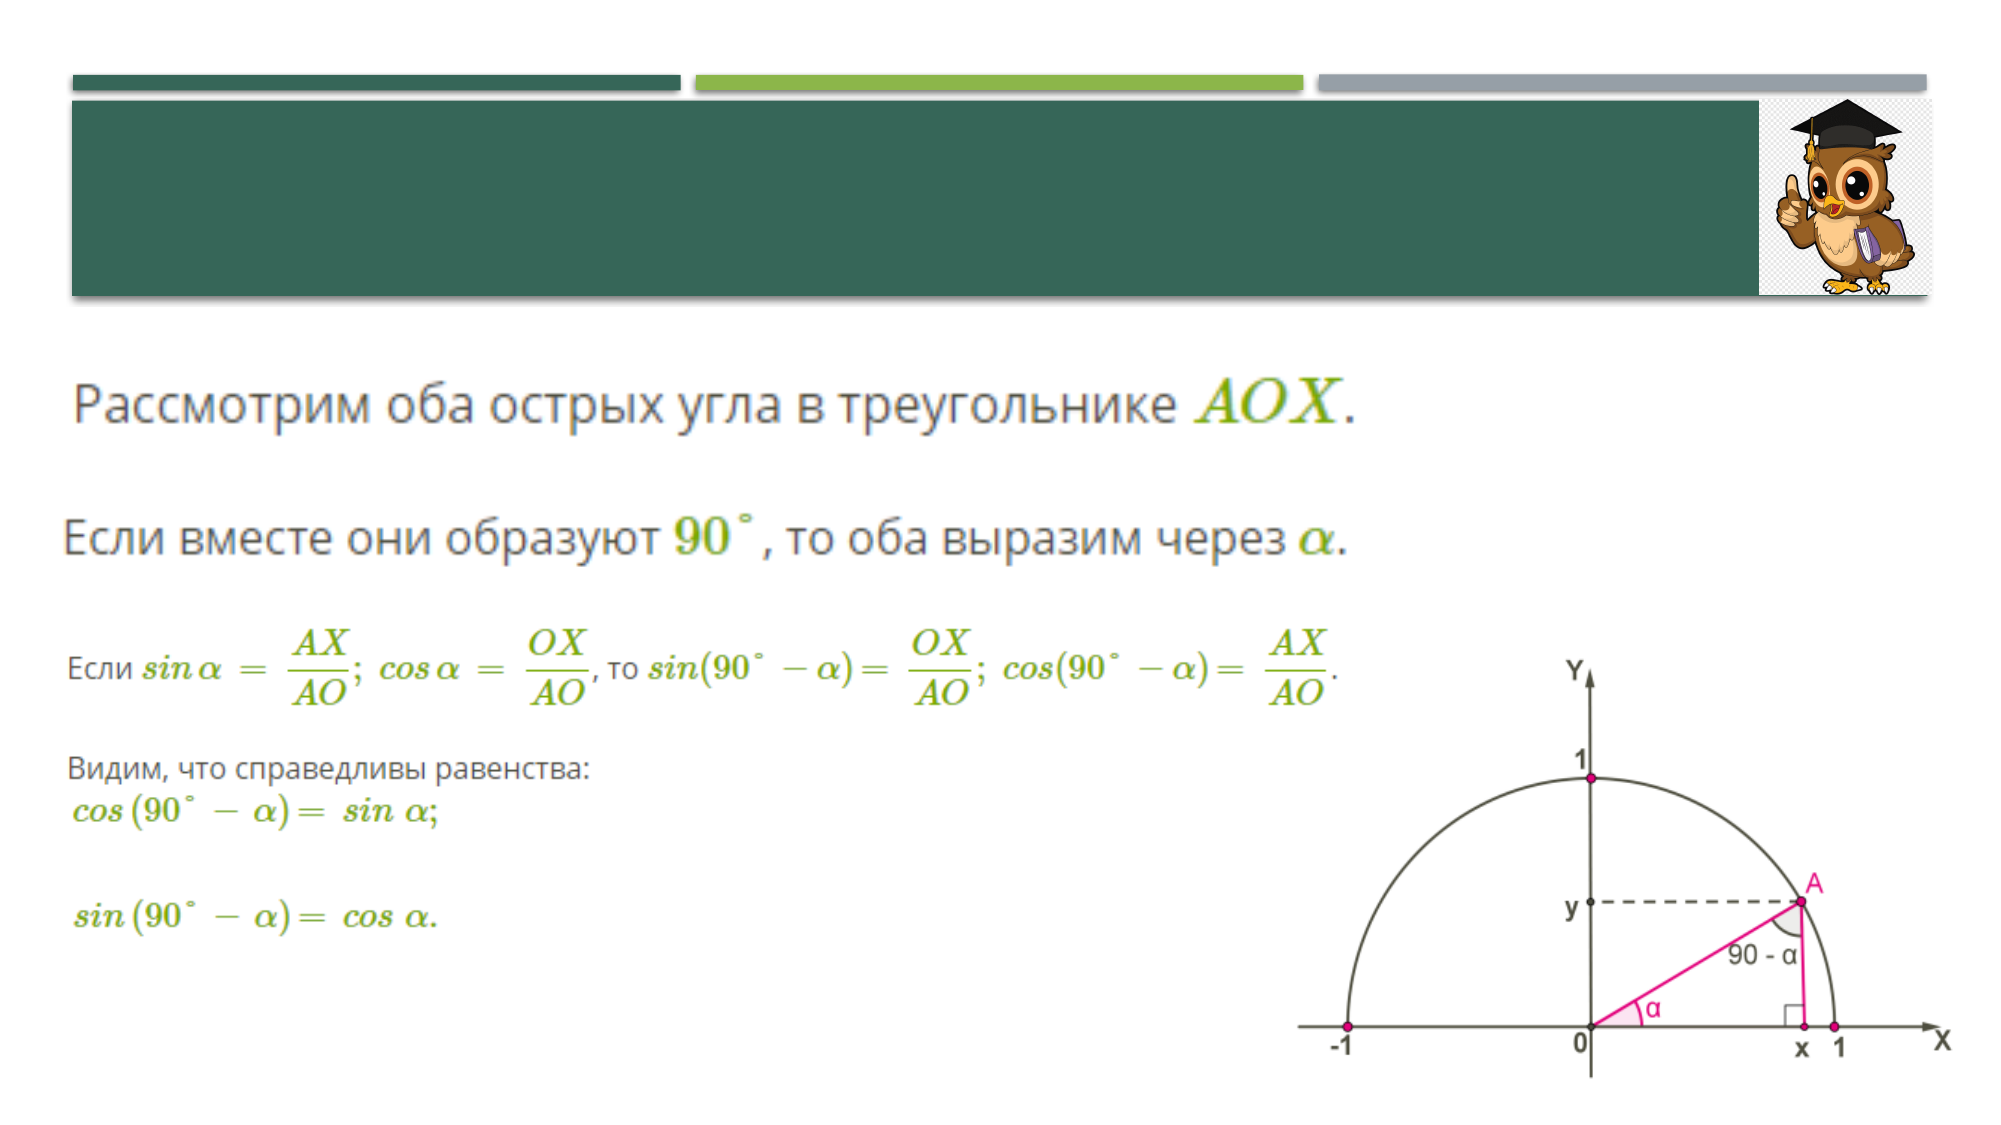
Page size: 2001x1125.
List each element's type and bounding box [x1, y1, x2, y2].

picture [58, 470, 1961, 1082]
list [58, 333, 1370, 469]
picture [1759, 99, 1932, 295]
